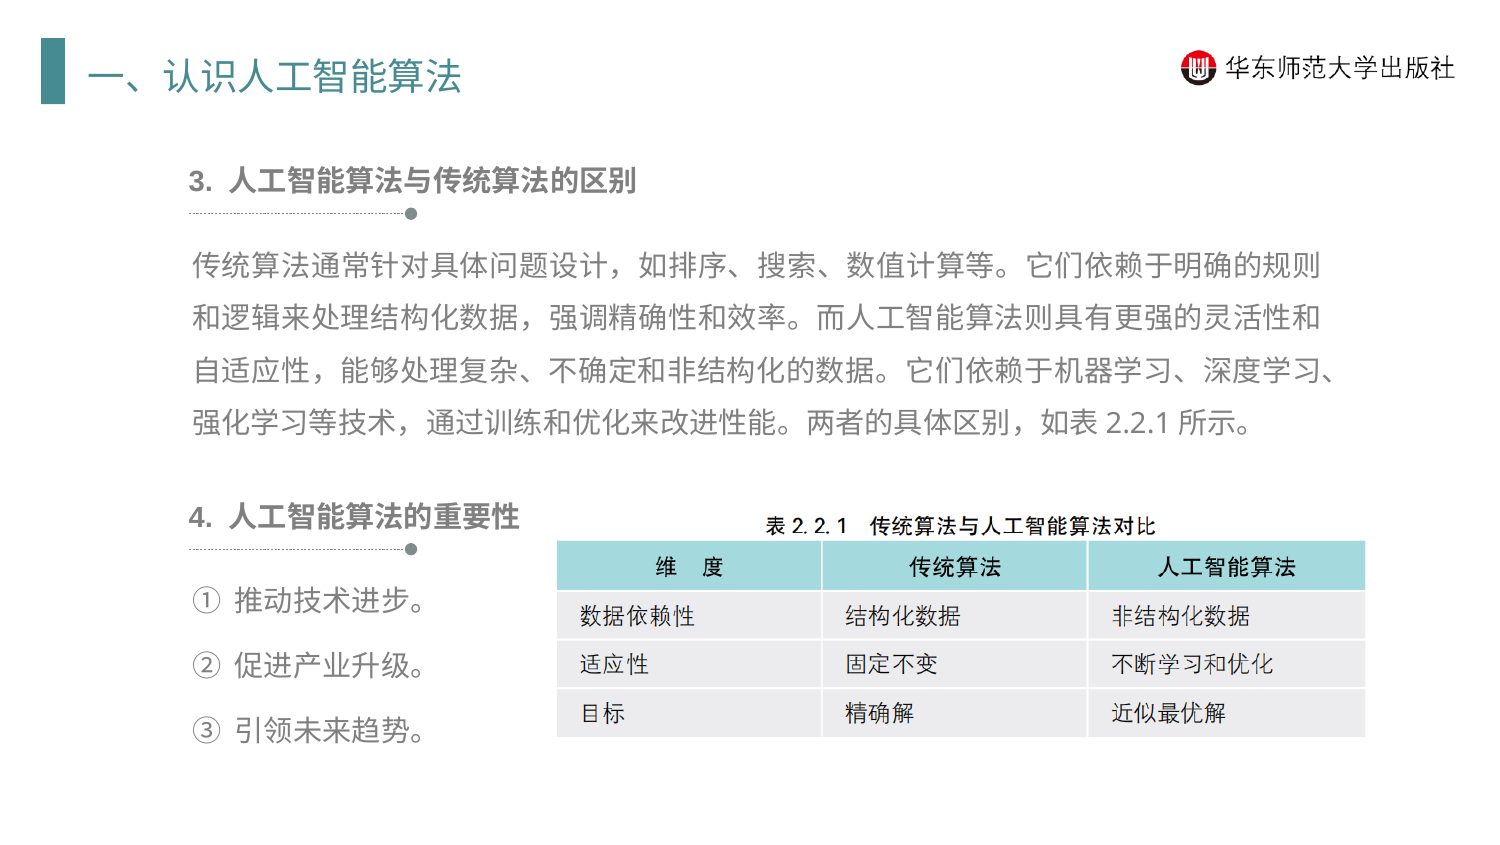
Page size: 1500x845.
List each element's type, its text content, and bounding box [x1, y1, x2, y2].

text_box 一、认识人工智能算法 [76, 47, 615, 104]
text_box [177, 490, 514, 758]
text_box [176, 155, 1337, 450]
picture [1181, 38, 1485, 86]
picture [519, 485, 1413, 765]
